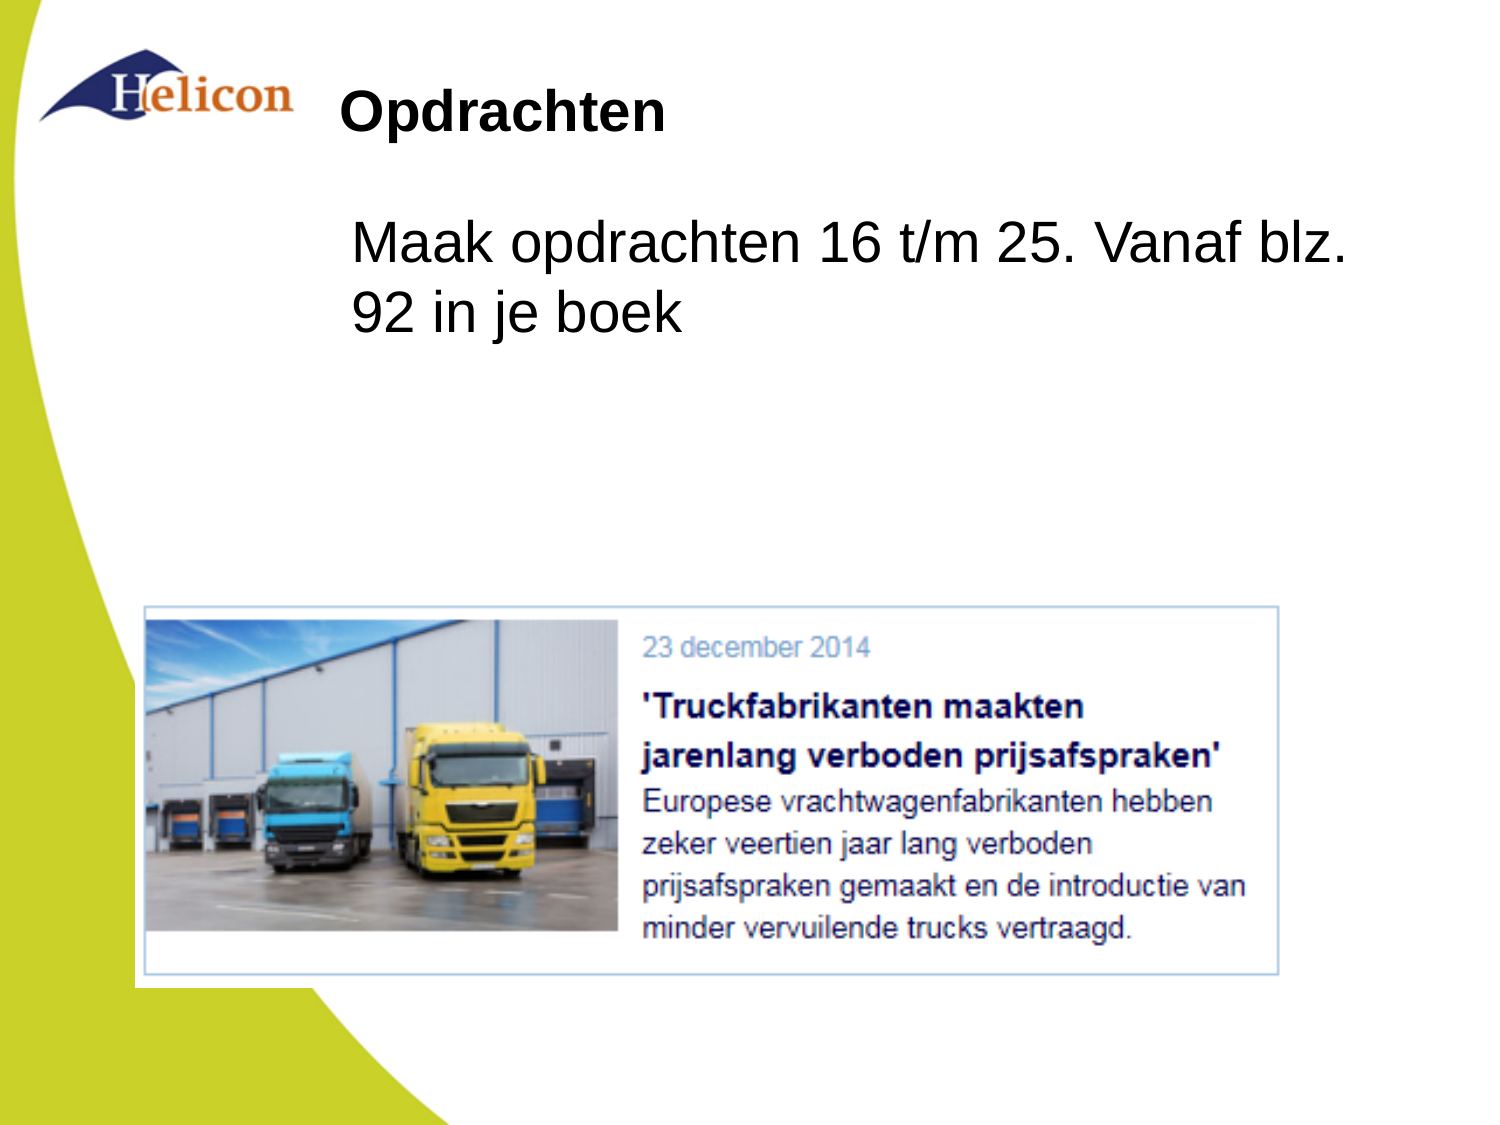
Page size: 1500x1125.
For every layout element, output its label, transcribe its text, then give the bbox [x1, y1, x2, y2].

title Opdrachten [324, 54, 1415, 161]
list Maak opdrachten 16 t/m 25. Vanaf blz. 92 in je boek [336, 196, 1425, 1005]
picture [0, 0, 1500, 1125]
